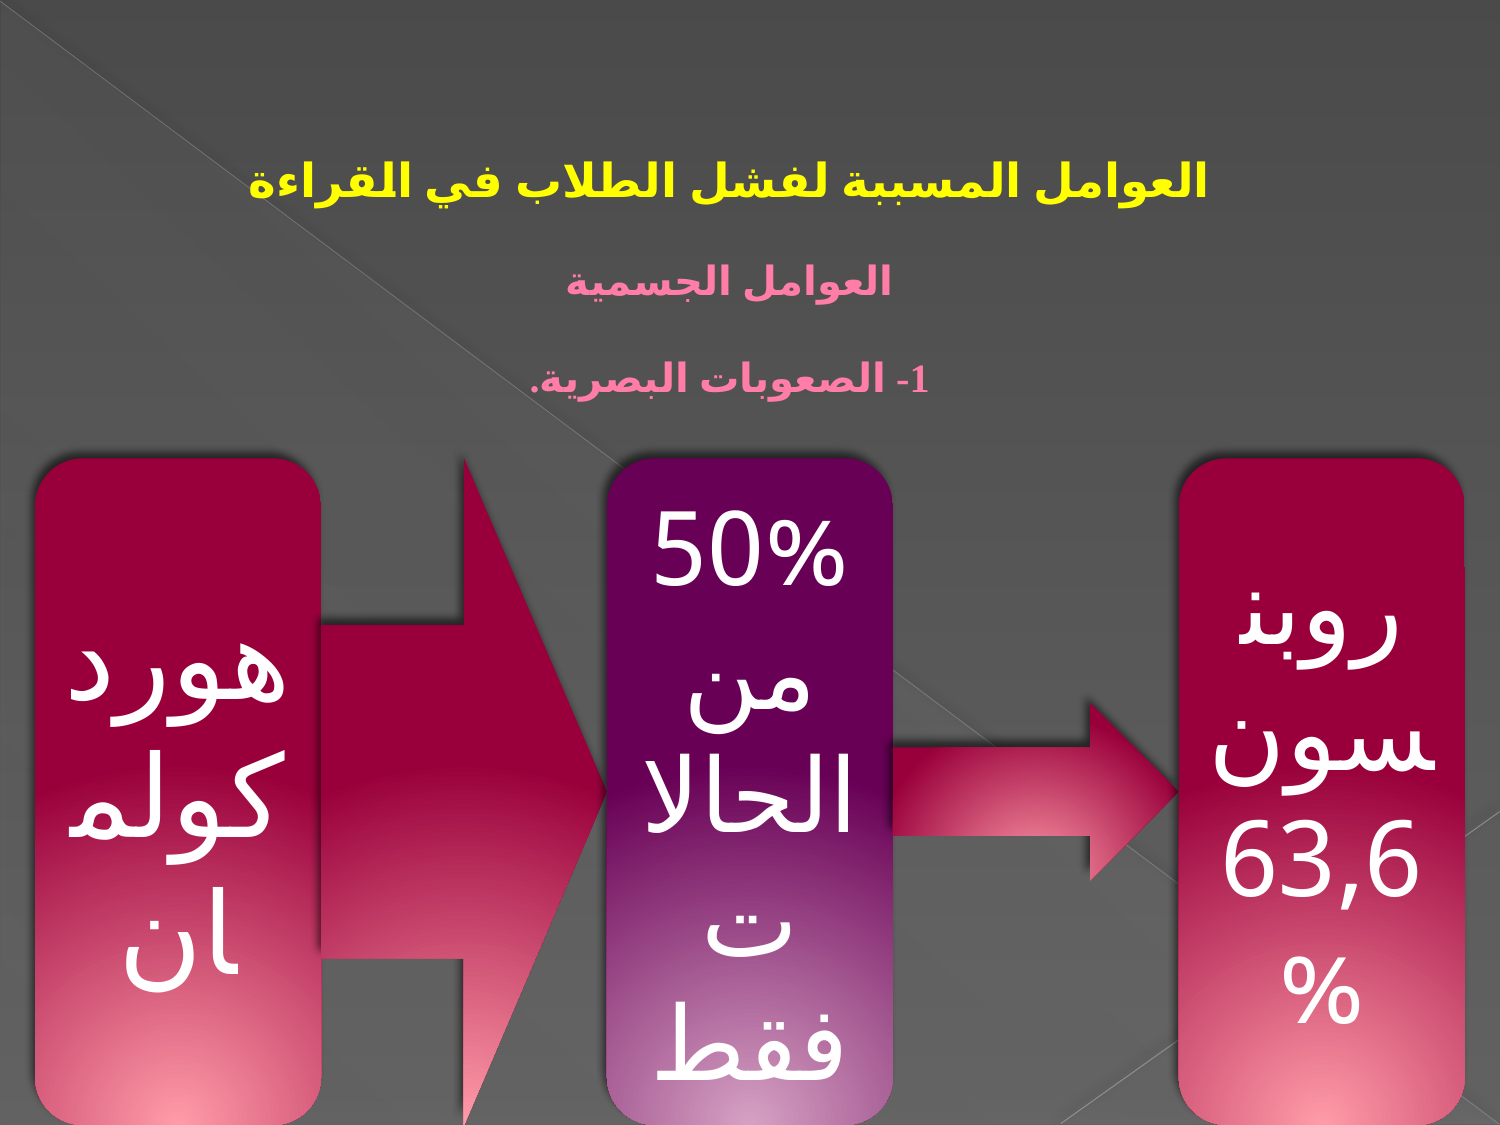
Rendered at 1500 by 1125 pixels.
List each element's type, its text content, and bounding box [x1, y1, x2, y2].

title العوامل المسببة لفشل الطلاب في القراءة العوامل الجسمية 1- الصعوبات البصرية. [75, 43, 1425, 445]
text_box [34, 458, 1466, 1125]
